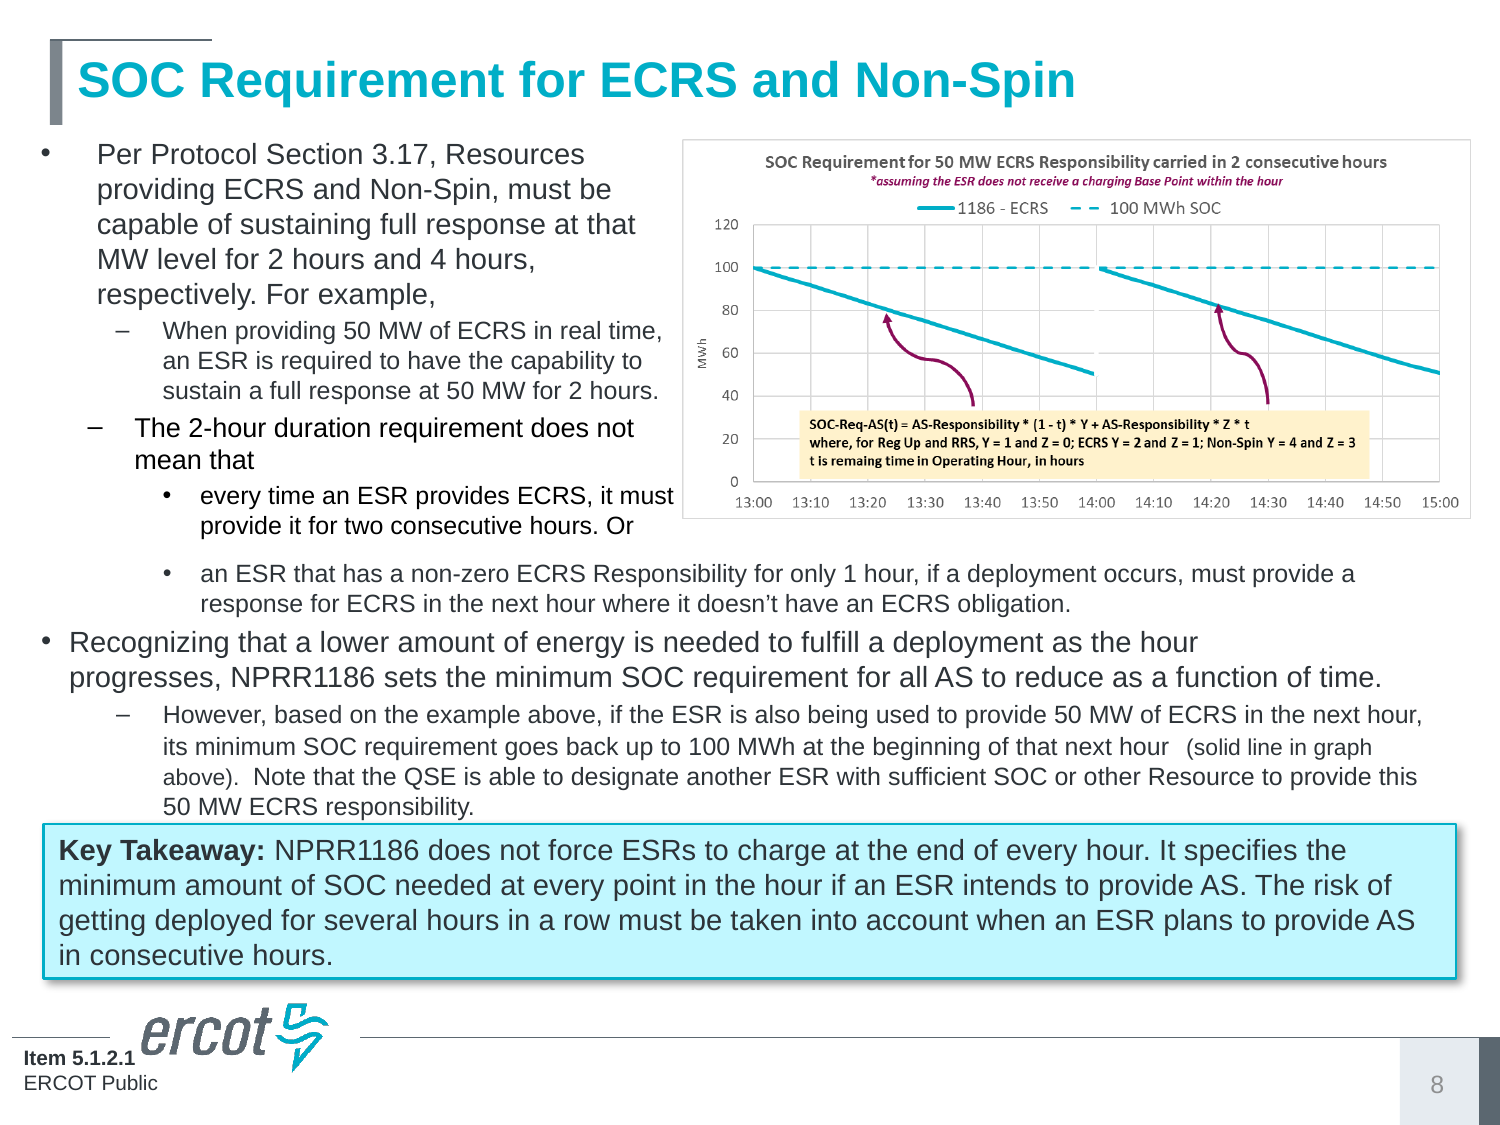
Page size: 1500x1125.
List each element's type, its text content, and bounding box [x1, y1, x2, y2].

title SOC Requirement for ECRS and Non-Spin [62, 39, 1450, 134]
text_box an ESR that has a non-zero ECRS Responsibility for only 1 hour, if a deployment occurs, must provide a response for ECRS in the next hour where it doesn’t have an ECRS obligation. Recognizing that a lower amount of energy is needed to fulfill a deployment as the hour progresses, NPRR1186 sets the minimum SOC requirement for all AS to reduce as a function of time. However, based on the example above, if the ESR is also being used to provide 50 MW of ECRS in the next hour, its minimum SOC requirement goes back up to 100 MWh at the beginning of that next hour (solid line in graph above). Note that the QSE is able to designate another ESR with sufficient SOC or other Resource to provide this 50 MW ECRS responsibility. [26, 549, 1444, 954]
list Per Protocol Section 3.17, Resources providing ECRS and Non-Spin, must be capable of sustaining full response at that MW level for 2 hours and 4 hours, respectively. For example, When providing 50 MW of ECRS in real time, an ESR is required to have the capability to sustain a full response at 50 MW for 2 hours. The 2-hour duration requirement does not mean that every time an ESR provides ECRS, it must provide it for two consecutive hours. Or [25, 127, 705, 960]
text_box Key Takeaway: NPRR1186 does not force ESRs to charge at the end of every hour. It specifies the minimum amount of SOC needed at every point in the hour if an ESR intends to provide AS. The risk of getting deployed for several hours in a row must be taken into account when an ESR plans to provide AS in consecutive hours. [43, 823, 1457, 979]
picture [137, 999, 332, 1075]
slide_number 8 [1387, 1059, 1488, 1109]
picture [681, 139, 1471, 520]
